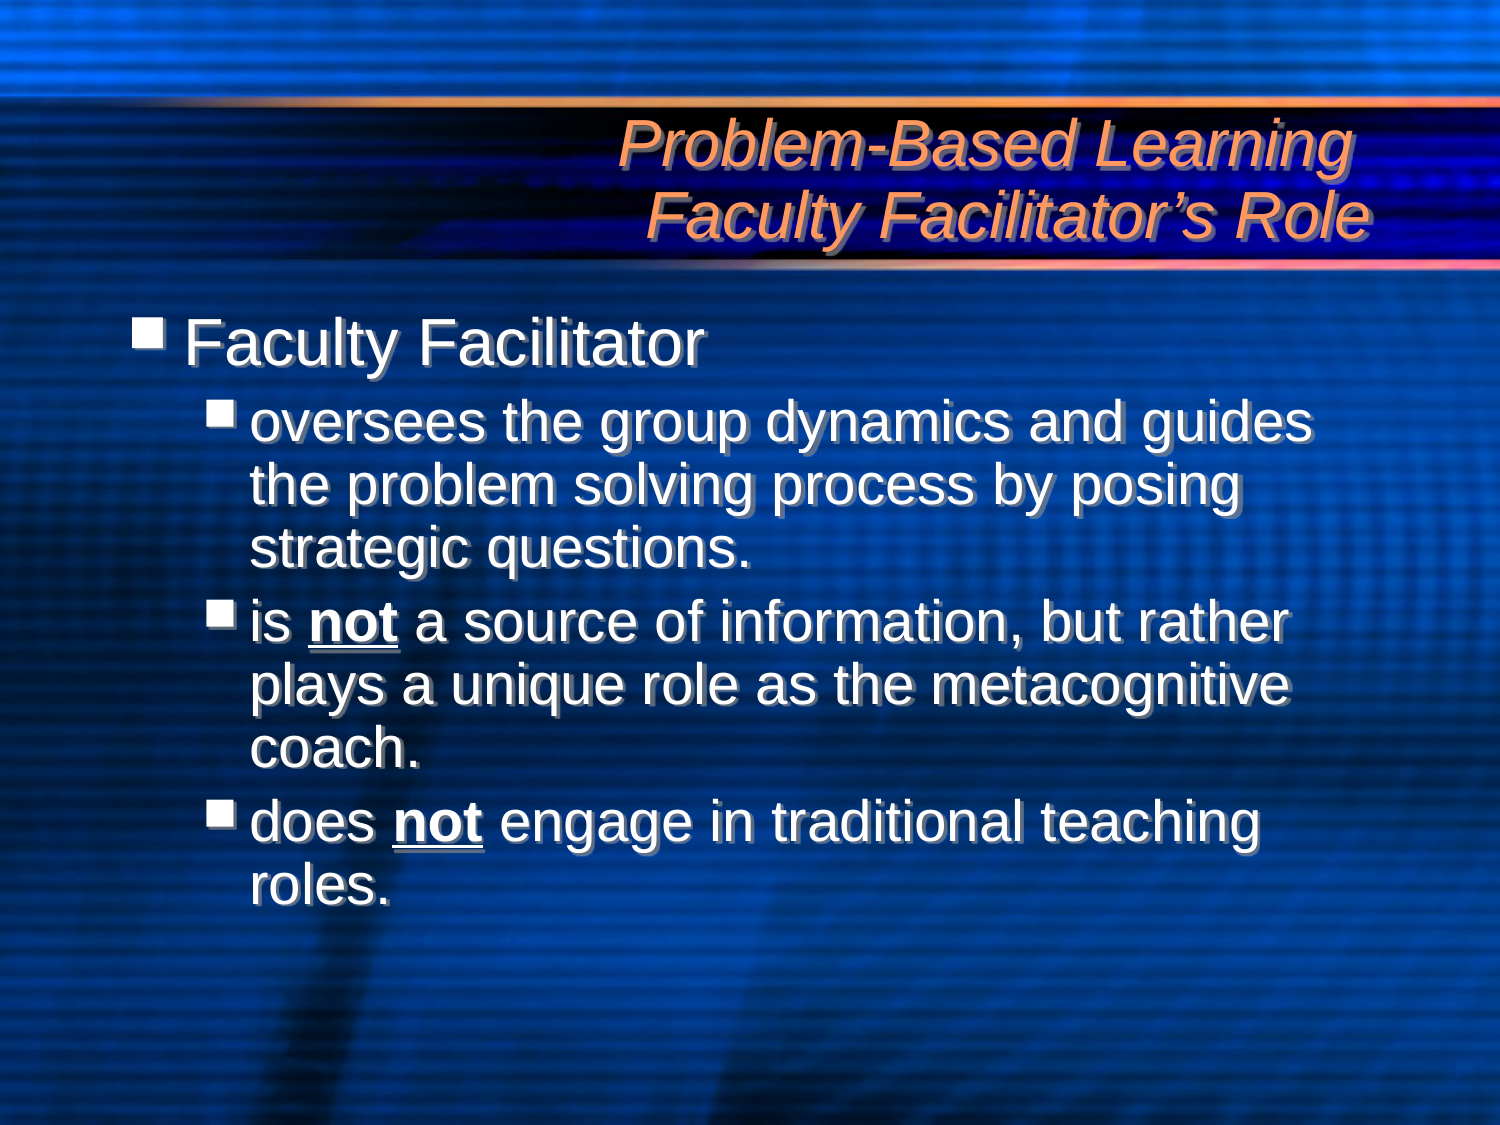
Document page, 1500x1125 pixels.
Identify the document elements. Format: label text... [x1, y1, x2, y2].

list Faculty Facilitator oversees the group dynamics and guides the problem solving process by posing strategic questions. is not a source of information, but rather plays a unique role as the metacognitive coach. does not engage in traditional teaching roles. [112, 299, 1388, 976]
title Problem-Based Learning Faculty Facilitator’s Role [112, 99, 1388, 263]
picture [0, 0, 1500, 1125]
